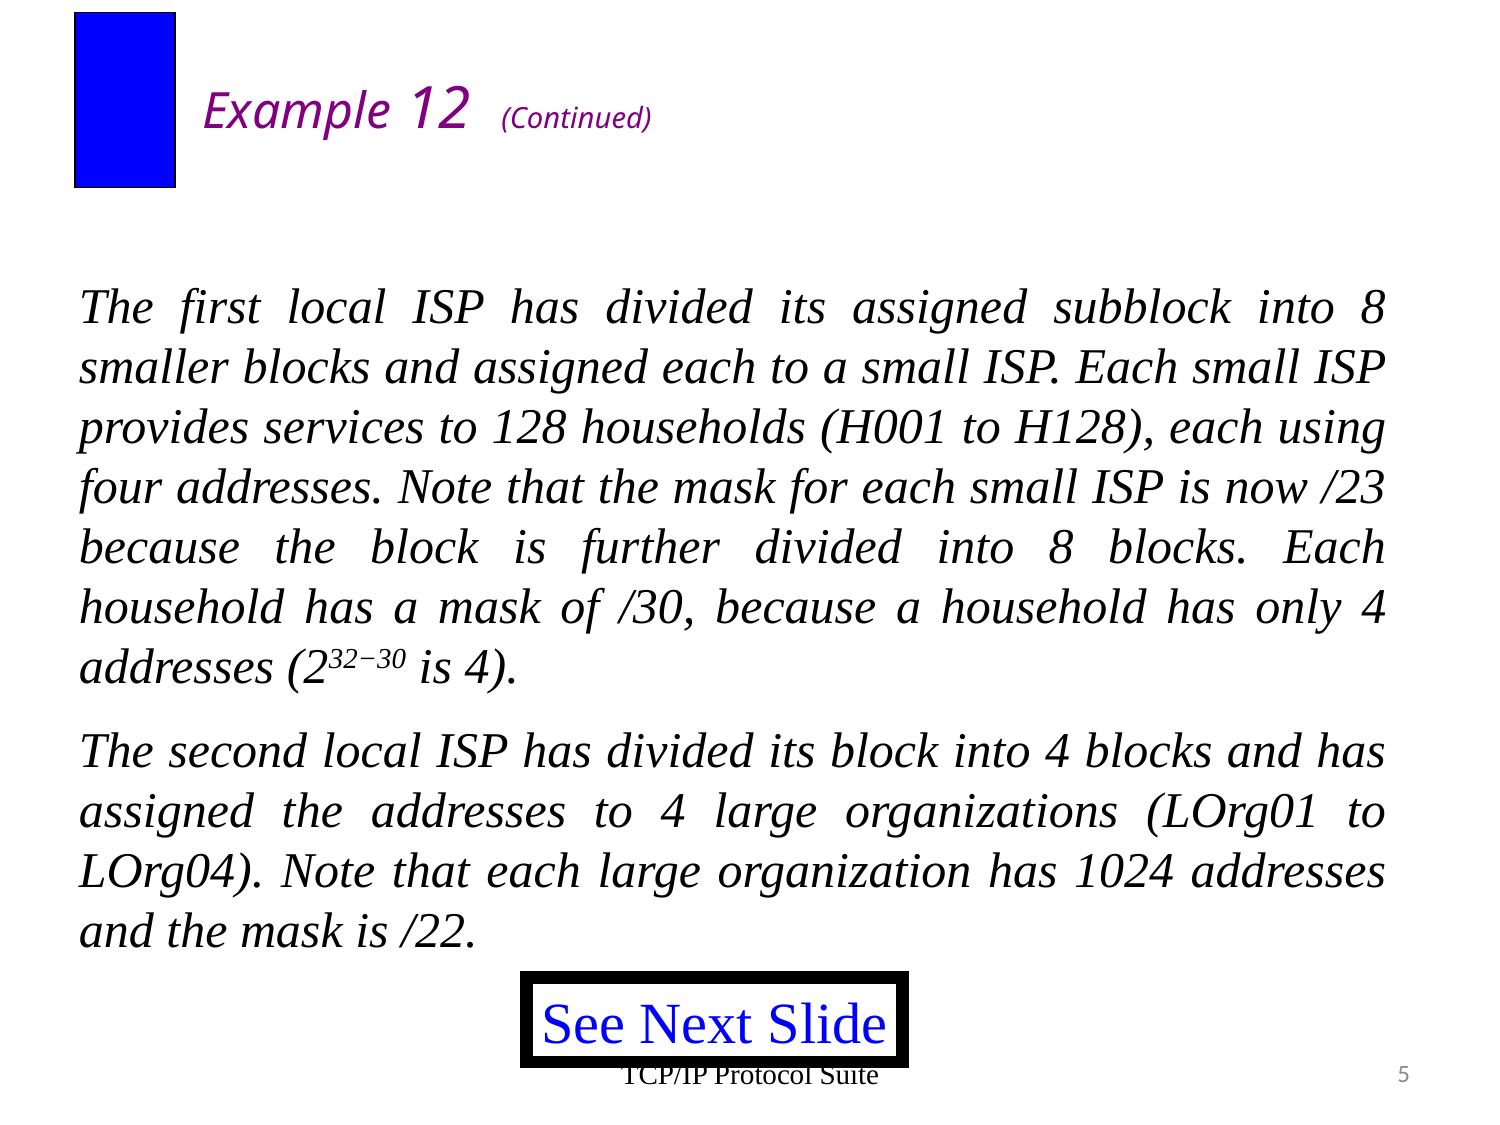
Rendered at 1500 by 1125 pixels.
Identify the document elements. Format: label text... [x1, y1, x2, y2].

slide_number 5 [1074, 1042, 1425, 1103]
text_box The first local ISP has divided its assigned subblock into 8 smaller blocks and assigned each to a small ISP. Each small ISP provides services to 128 households (H001 to H128), each using four addresses. Note that the mask for each small ISP is now /23 because the block is further divided into 8 blocks. Each household has a mask of /30, because a household has only 4 addresses (232−30 is 4). The second local ISP has divided its block into 4 blocks and has assigned the addresses to 4 large organizations (LOrg01 to LOrg04). Note that each large organization has 1024 addresses and the mask is /22. [64, 265, 1402, 966]
footer TCP/IP Protocol Suite [512, 1042, 988, 1103]
text_box Example 12 (Continued) [187, 62, 888, 218]
text_box See Next Slide [526, 977, 903, 1063]
text_box [75, 12, 175, 188]
